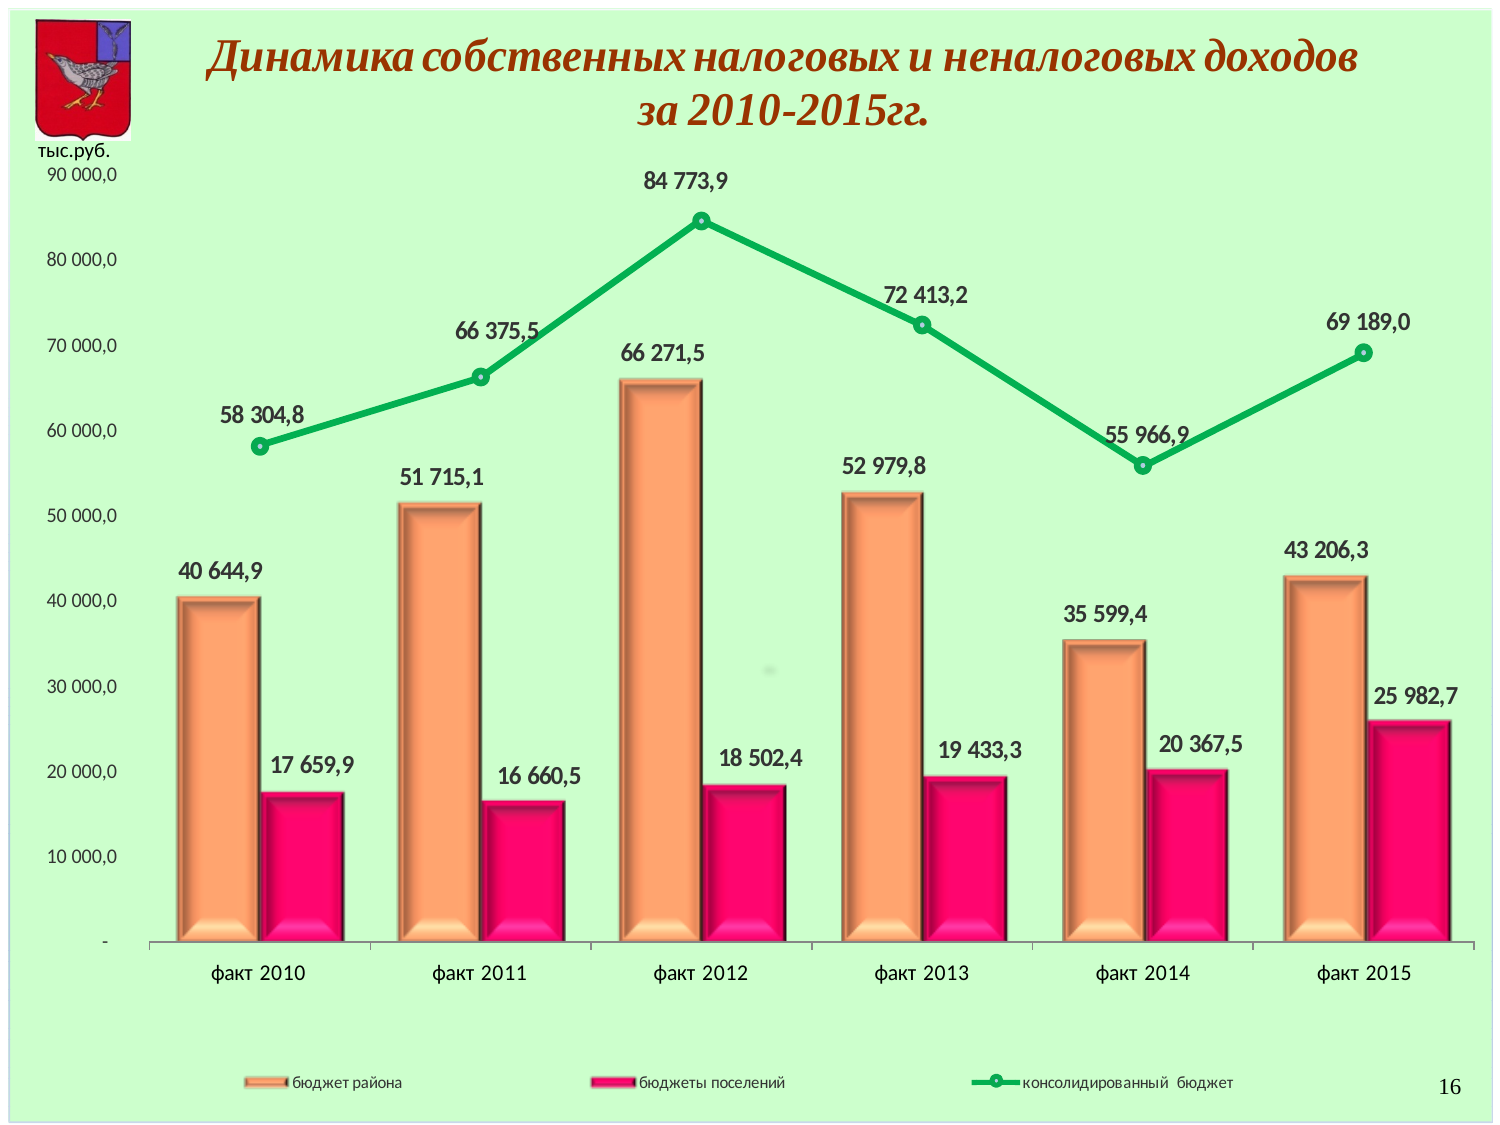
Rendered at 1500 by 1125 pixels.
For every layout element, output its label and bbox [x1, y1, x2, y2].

text_box [0, 0, 1500, 1125]
picture [34, 18, 131, 141]
